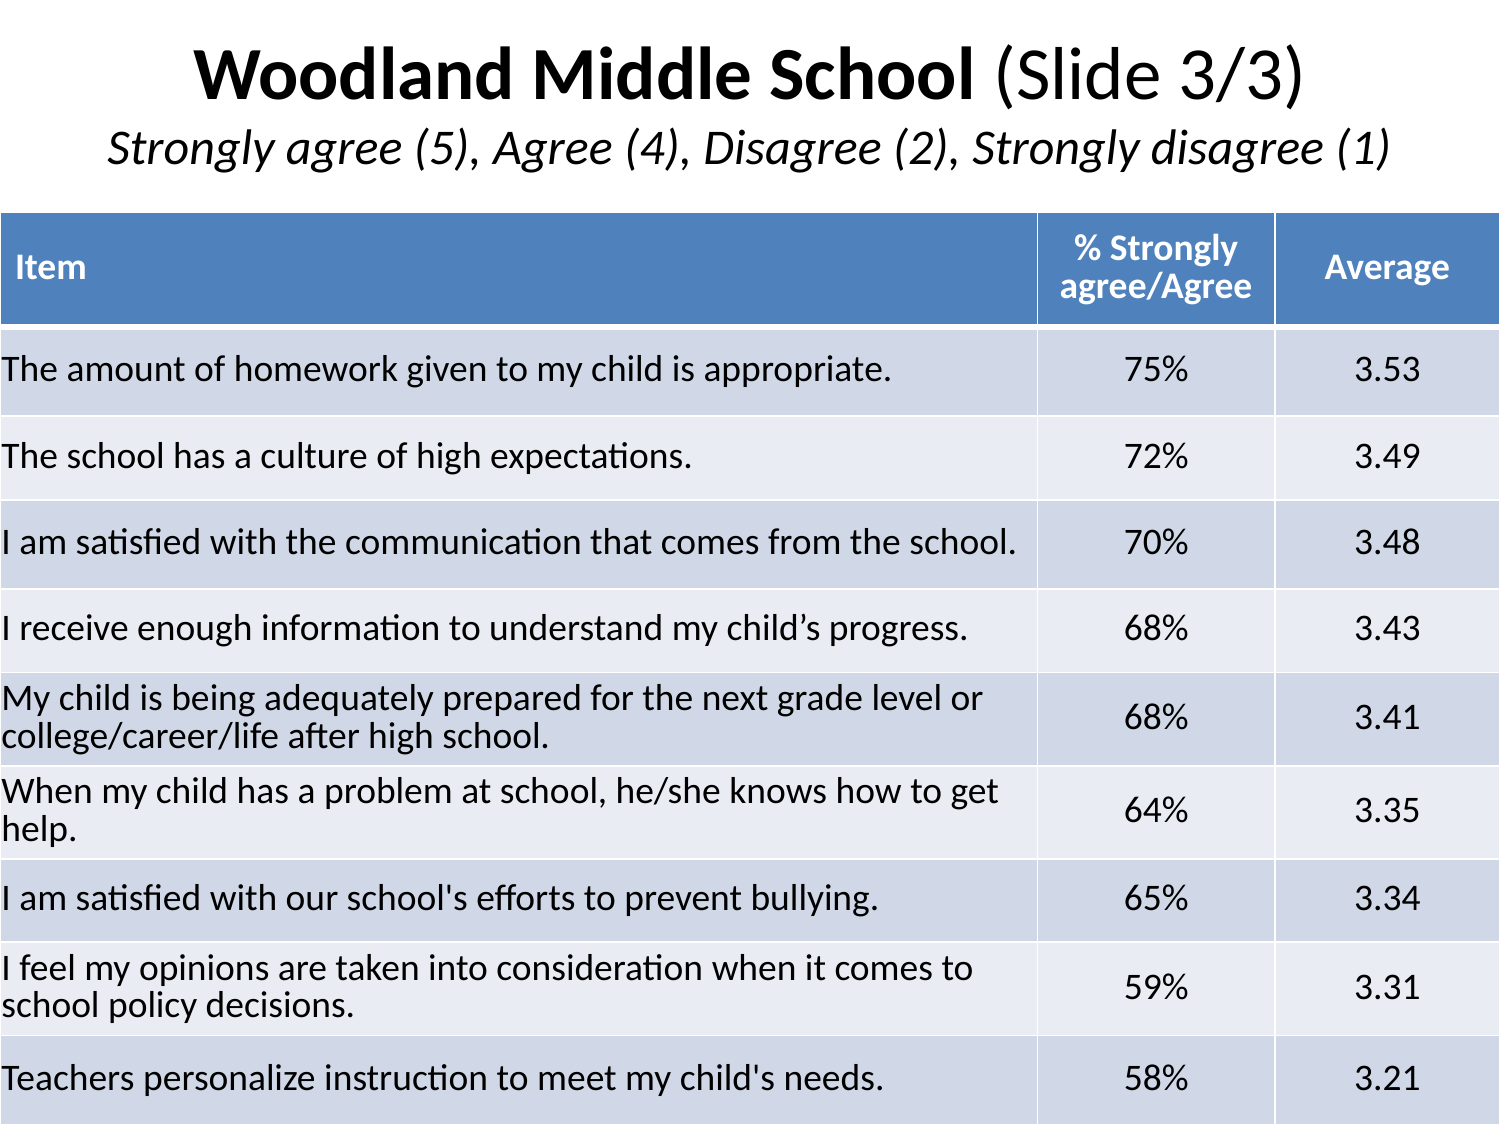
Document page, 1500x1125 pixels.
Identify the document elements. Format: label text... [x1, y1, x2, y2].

table_cell 3.35 [1276, 767, 1499, 858]
table_cell 3.49 [1276, 417, 1499, 499]
table_header Average [1276, 213, 1499, 324]
table_cell 68% [1038, 590, 1274, 672]
table_cell I am satisfied with the communication that comes from the school. [1, 501, 1037, 588]
table_cell 3.34 [1276, 860, 1499, 941]
table_cell 75% [1038, 330, 1274, 415]
table_cell 3.48 [1276, 501, 1499, 588]
table_cell 70% [1038, 501, 1274, 588]
table_cell Teachers personalize instruction to meet my child's needs. [1, 1036, 1037, 1124]
table_cell 64% [1038, 767, 1274, 858]
table_cell 65% [1038, 860, 1274, 941]
table_cell 3.41 [1276, 673, 1499, 765]
table_cell 3.31 [1276, 943, 1499, 1035]
table_cell I am satisfied with our school's efforts to prevent bullying. [1, 860, 1037, 941]
table_header % Strongly agree/Agree [1038, 213, 1274, 324]
table_cell 3.53 [1276, 330, 1499, 415]
table_cell 68% [1038, 673, 1274, 765]
table_cell I receive enough information to understand my child’s progress. [1, 590, 1037, 672]
table_cell The school has a culture of high expectations. [1, 417, 1037, 499]
table_cell My child is being adequately prepared for the next grade level or college/career/life after high school. [1, 673, 1037, 765]
table_header Item [1, 213, 1037, 324]
table_cell The amount of homework given to my child is appropriate. [1, 330, 1037, 415]
table_cell I feel my opinions are taken into consideration when it comes to school policy decisions. [1, 943, 1037, 1035]
table_cell 3.43 [1276, 590, 1499, 672]
table_cell 72% [1038, 417, 1274, 499]
table_cell 59% [1038, 943, 1274, 1035]
title Woodland Middle School (Slide 3/3) Strongly agree (5), Agree (4), Disagree (2), Strongly disagree (1) [0, 0, 1500, 200]
table_cell 3.21 [1276, 1036, 1499, 1124]
table_cell 58% [1038, 1036, 1274, 1124]
table_cell When my child has a problem at school, he/she knows how to get help. [1, 767, 1037, 858]
